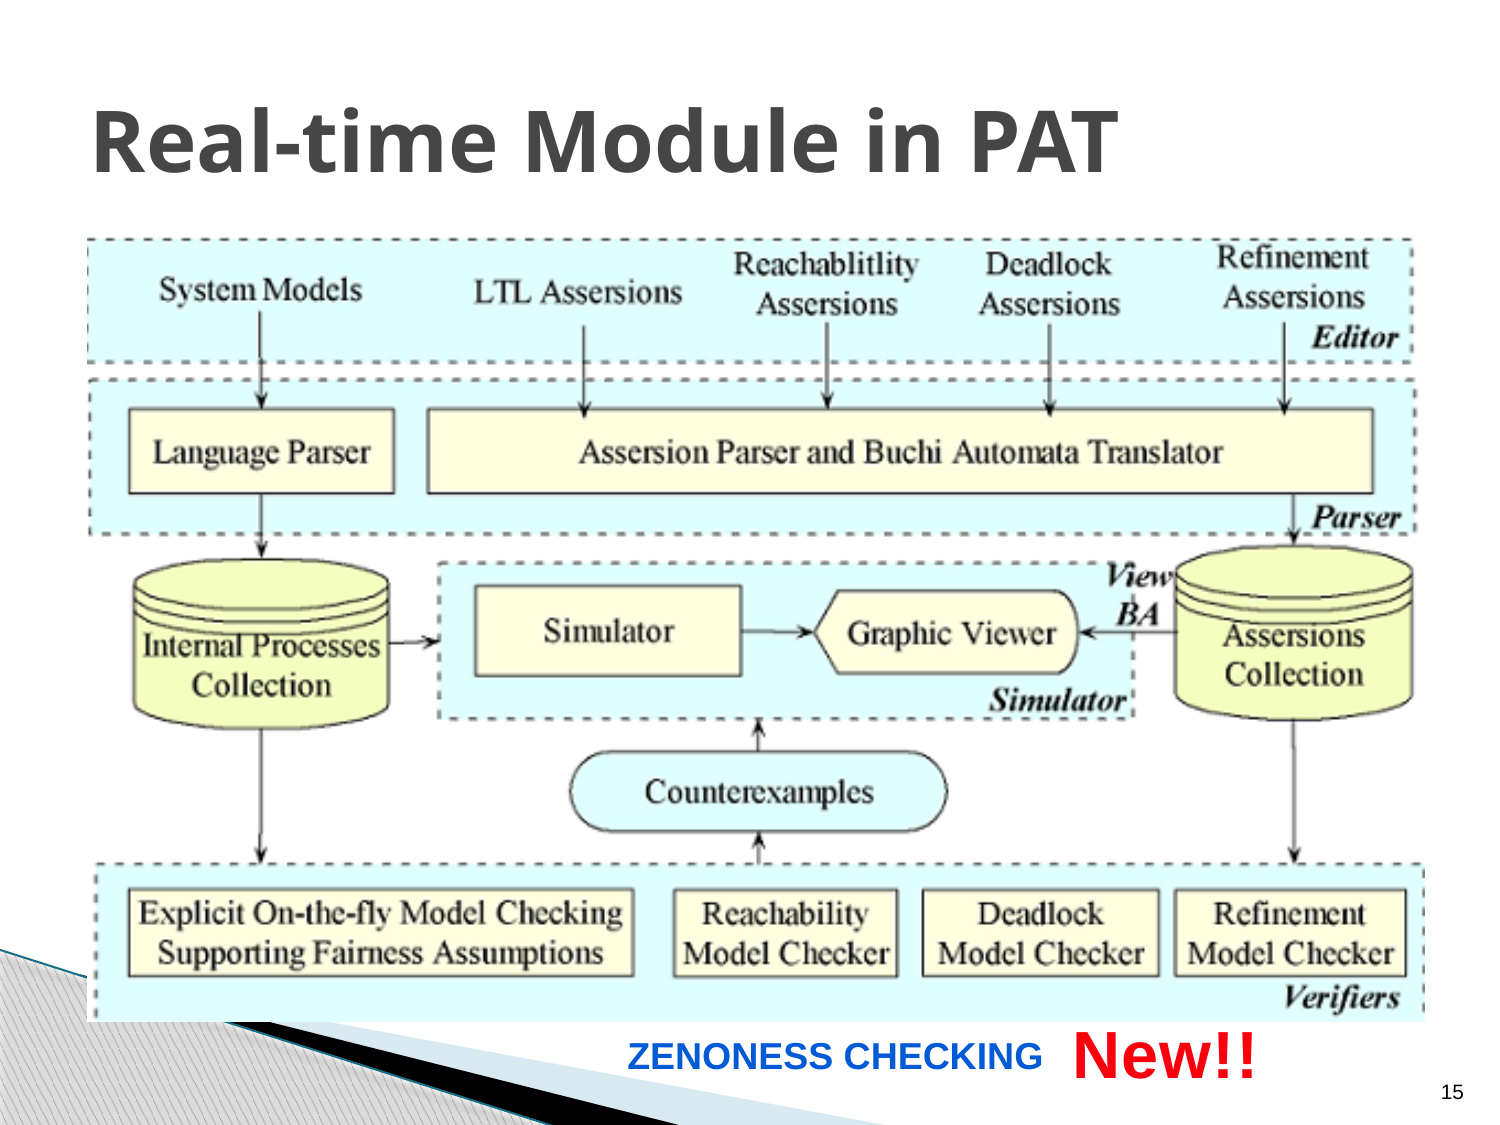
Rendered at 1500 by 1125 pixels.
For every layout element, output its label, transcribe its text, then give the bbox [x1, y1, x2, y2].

title Real-time Module in PAT [75, 45, 1425, 233]
slide_number 15 [1418, 1051, 1479, 1112]
picture [87, 237, 1426, 1023]
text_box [612, 1003, 1276, 1101]
